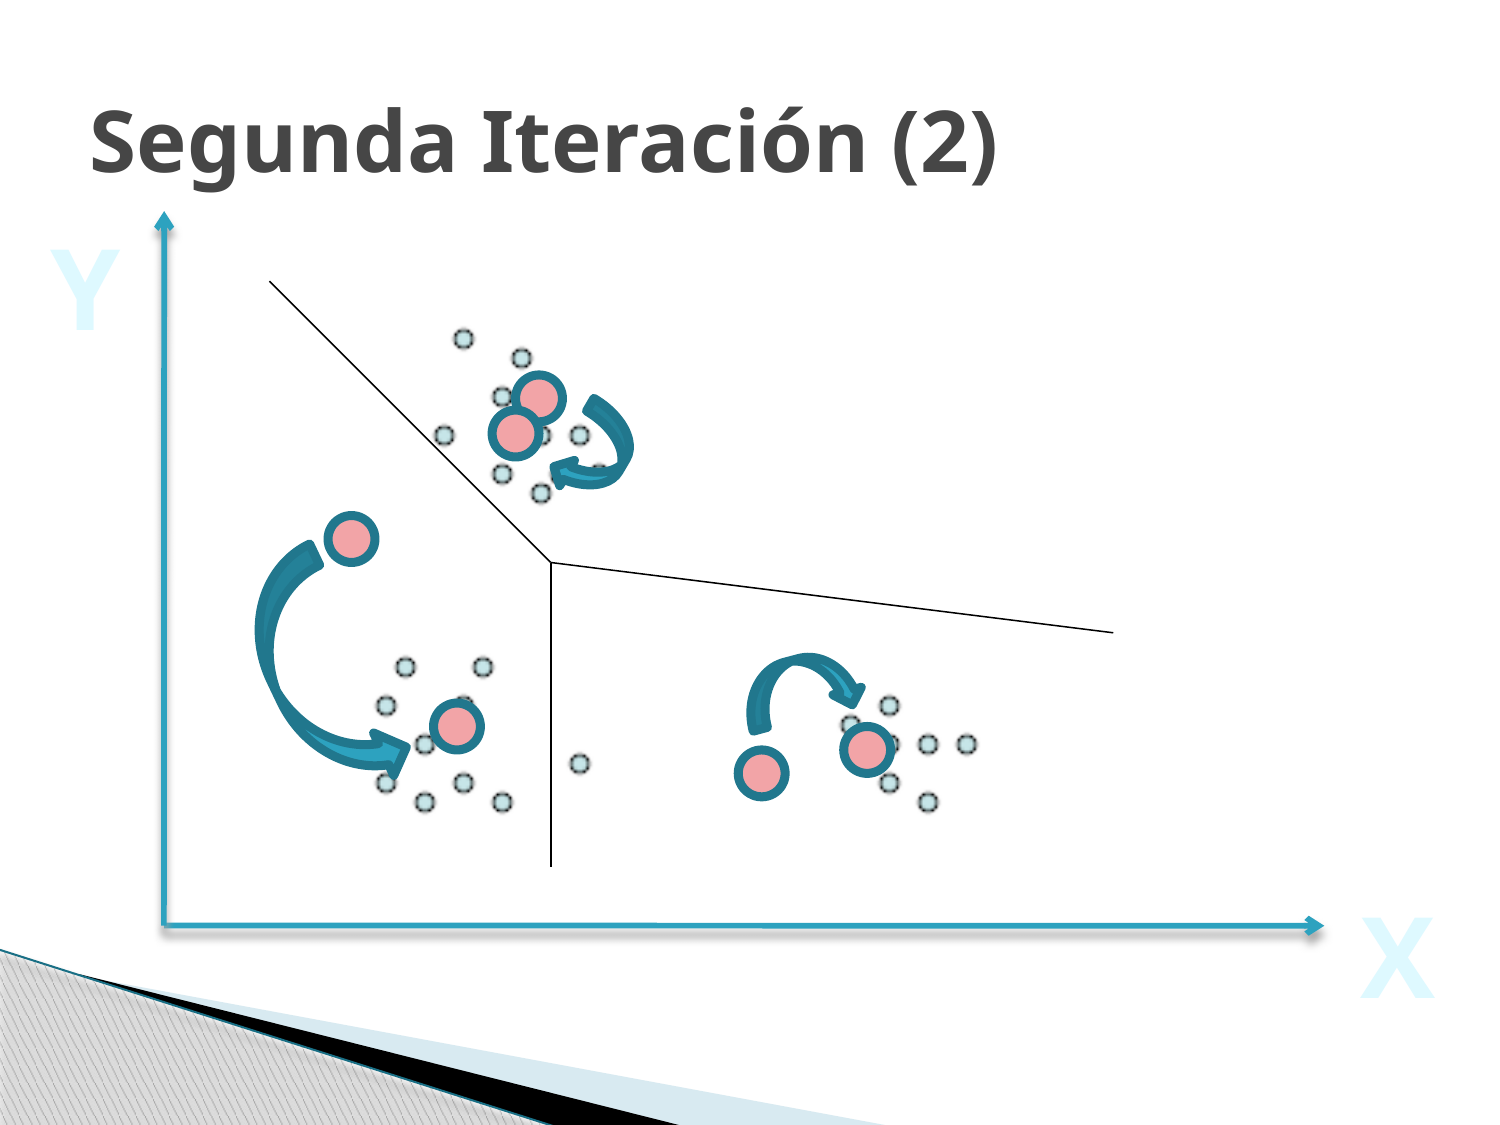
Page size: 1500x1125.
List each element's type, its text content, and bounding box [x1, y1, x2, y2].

text_box X [1345, 878, 1451, 1029]
picture [339, 233, 997, 562]
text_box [550, 562, 1114, 634]
text_box [254, 579, 333, 761]
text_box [269, 280, 552, 563]
picture [339, 563, 997, 840]
title Segunda Iteración (2) [75, 45, 1425, 233]
text_box Y [35, 210, 137, 361]
